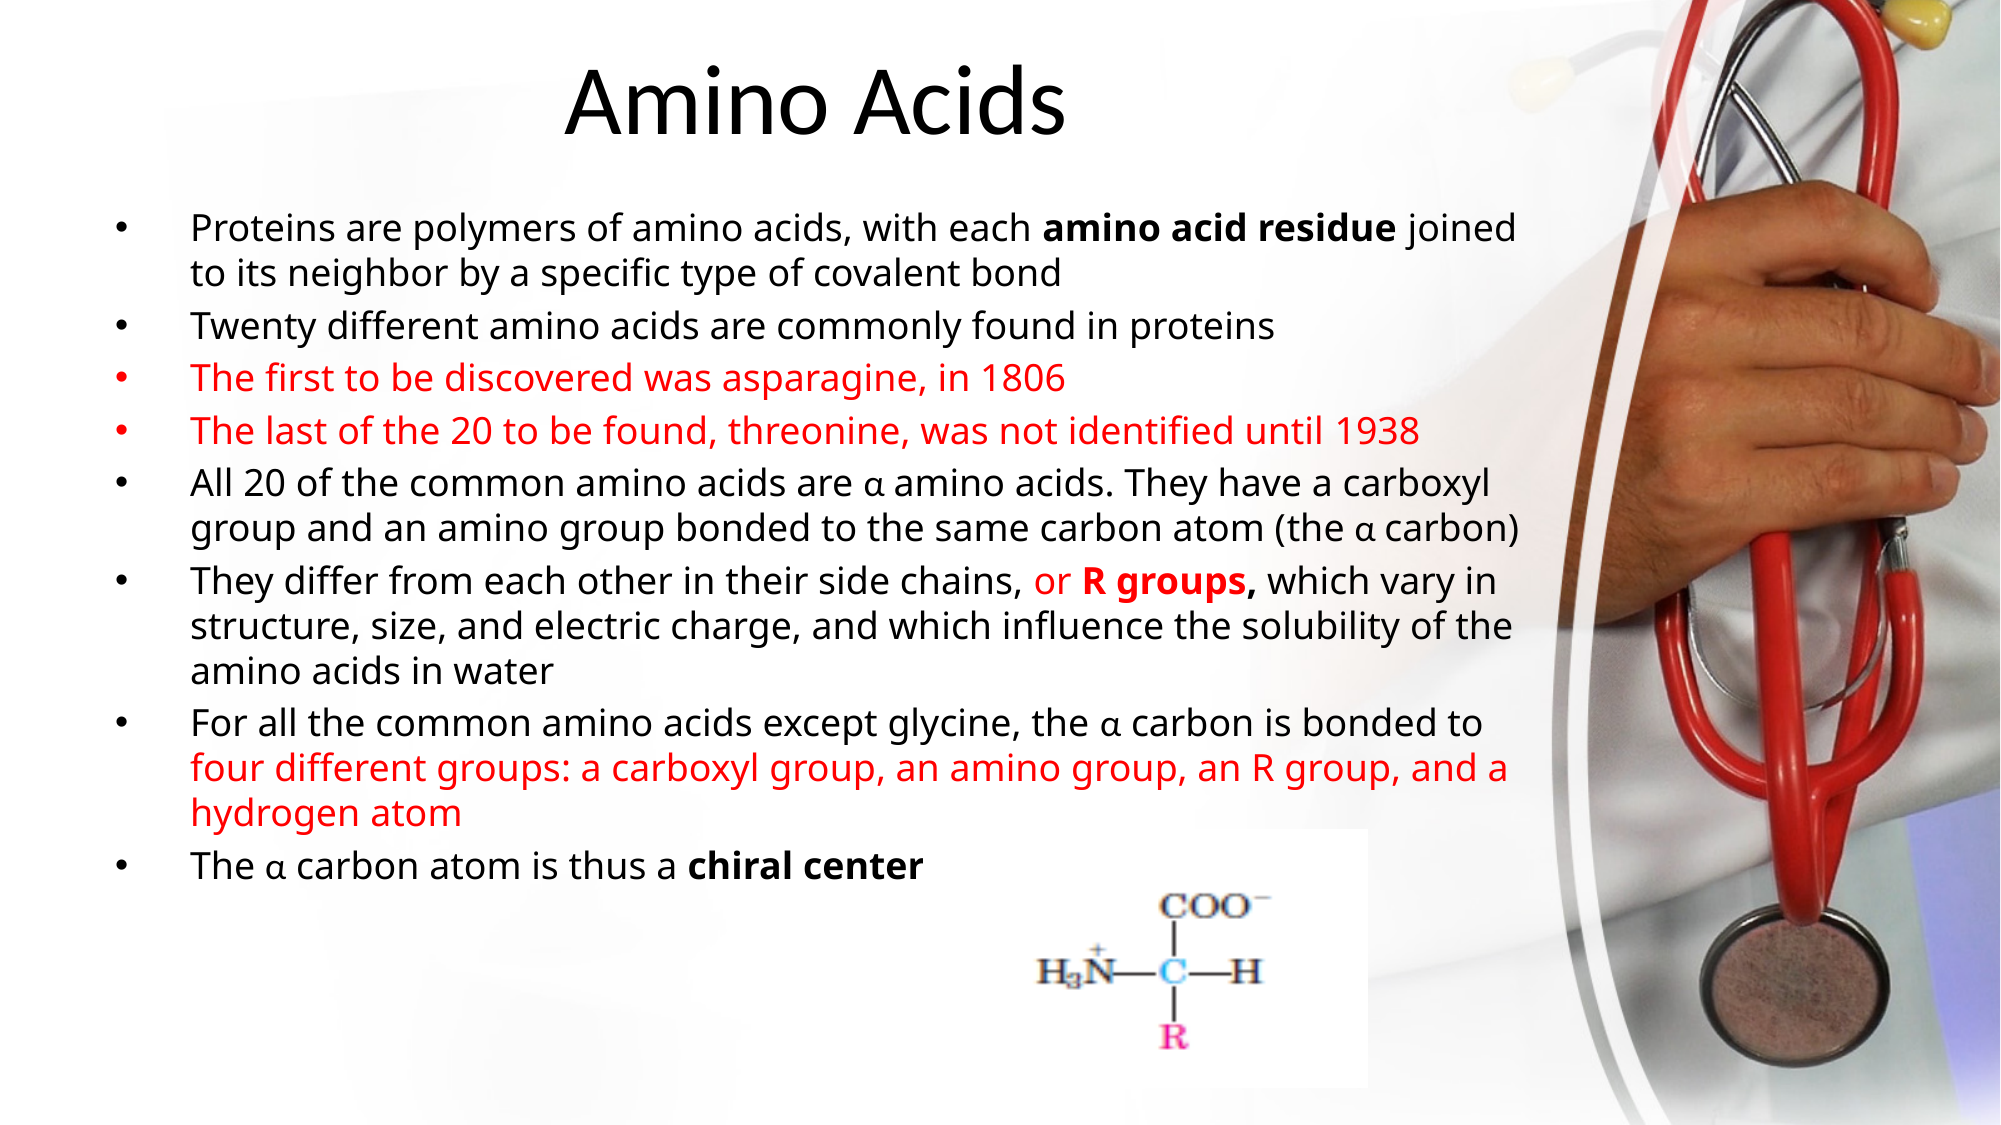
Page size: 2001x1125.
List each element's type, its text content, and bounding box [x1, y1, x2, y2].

list Proteins are polymers of amino acids, with each amino acid residue joined to its neighbor by a specific type of covalent bond Twenty different amino acids are commonly found in proteins The first to be discovered was asparagine, in 1806 The last of the 20 to be found, threonine, was not identified until 1938 All 20 of the common amino acids are α amino acids. They have a carboxyl group and an amino group bonded to the same carbon atom (the α carbon) They differ from each other in their side chains, or R groups, which vary in structure, size, and electric charge, and which influence the solubility of the amino acids in water For all the common amino acids except glycine, the α carbon is bonded to four different groups: a carboxyl group, an amino group, an R group, and a hydrogen atom The α carbon atom is thus a chiral center [100, 196, 1537, 929]
title Amino Acids [96, 11, 1537, 179]
picture [0, 0, 2001, 1125]
